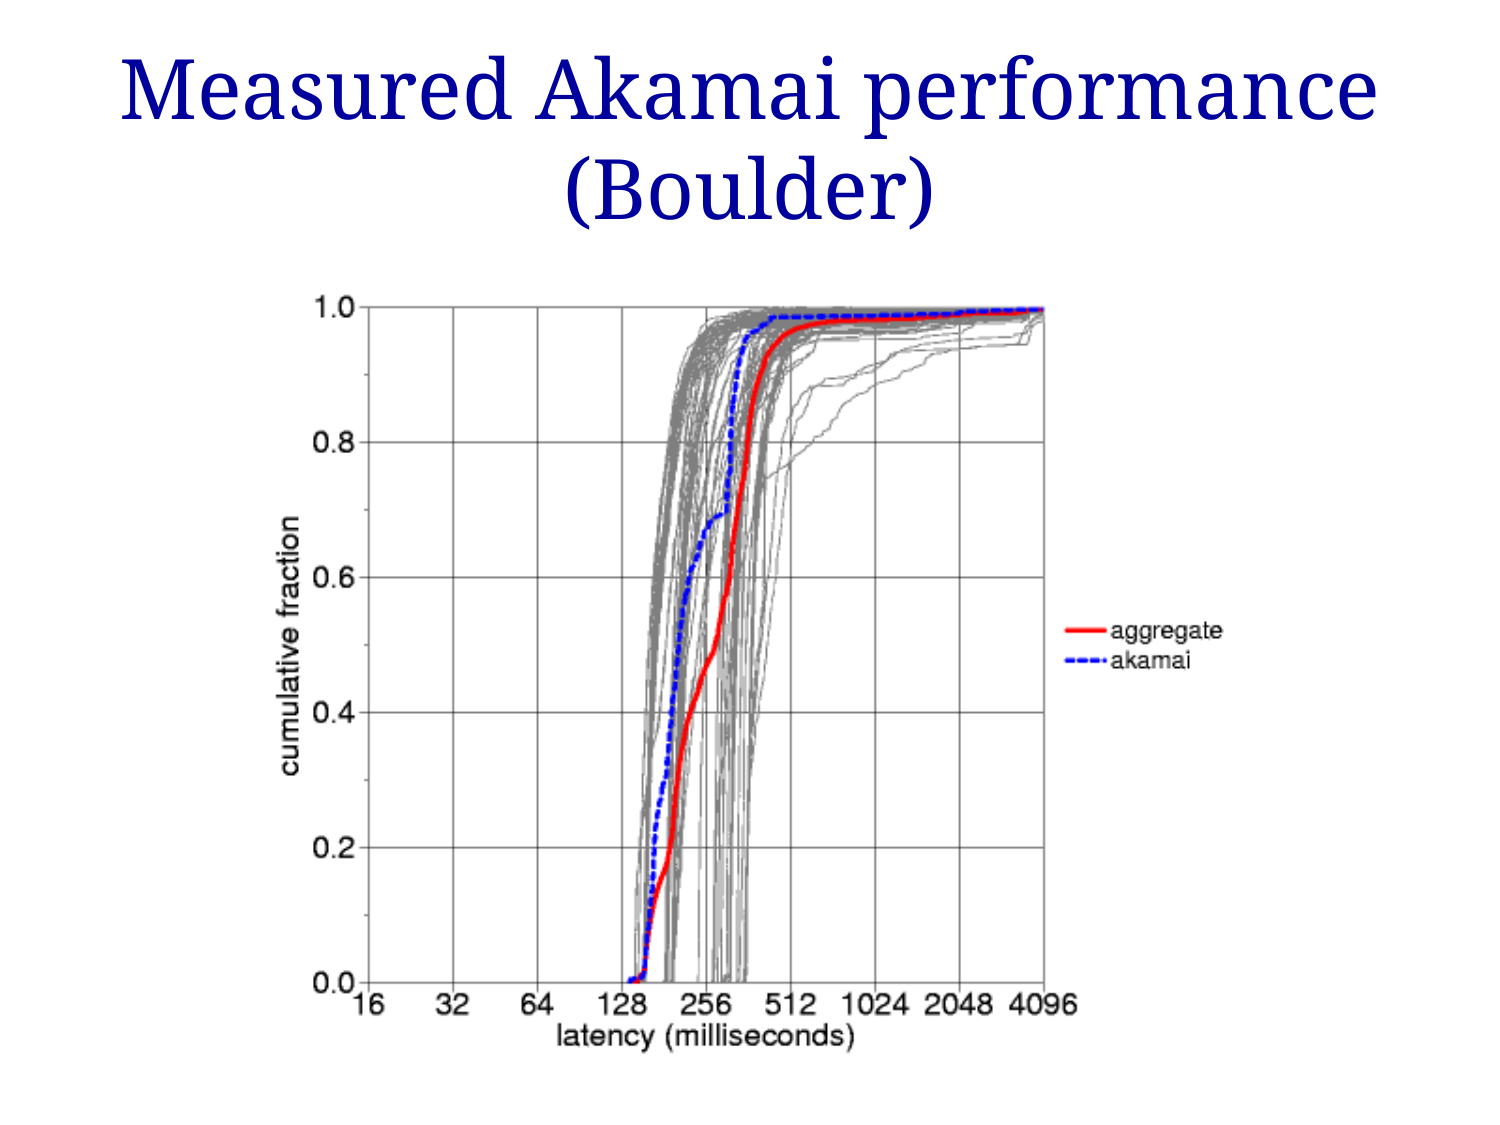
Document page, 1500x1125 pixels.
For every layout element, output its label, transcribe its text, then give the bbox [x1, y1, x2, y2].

title Measured Akamai performance (Boulder) [74, 47, 1426, 226]
picture [266, 285, 1233, 1063]
